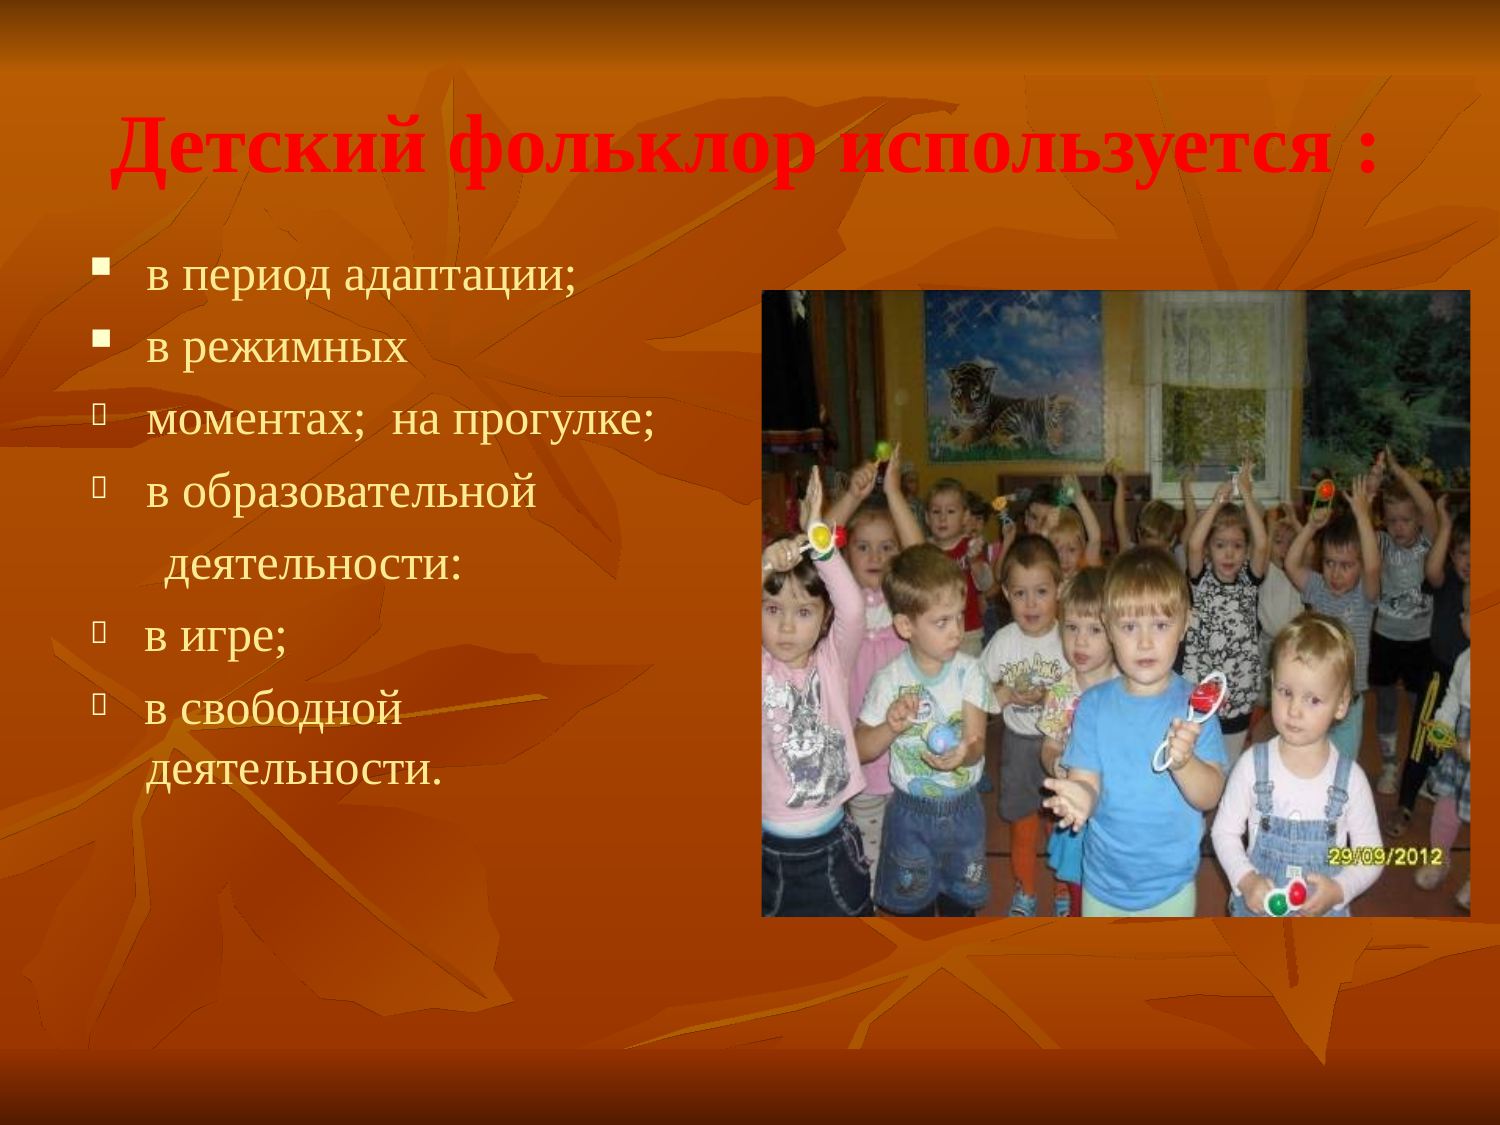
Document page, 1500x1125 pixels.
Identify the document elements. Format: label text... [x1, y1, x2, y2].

text_box  [87, 683, 115, 722]
title Детский фольклор используется : [108, 87, 1391, 278]
picture [0, 0, 1500, 1125]
text_box  [87, 466, 115, 505]
text_box в образовательной деятельности: в игре; в свободной деятельности. [144, 443, 720, 795]
text_box  [87, 610, 115, 650]
text_box в период адаптации; [87, 238, 583, 298]
text_box [761, 290, 1471, 917]
text_box в режимных моментах; на прогулке; [87, 298, 705, 445]
